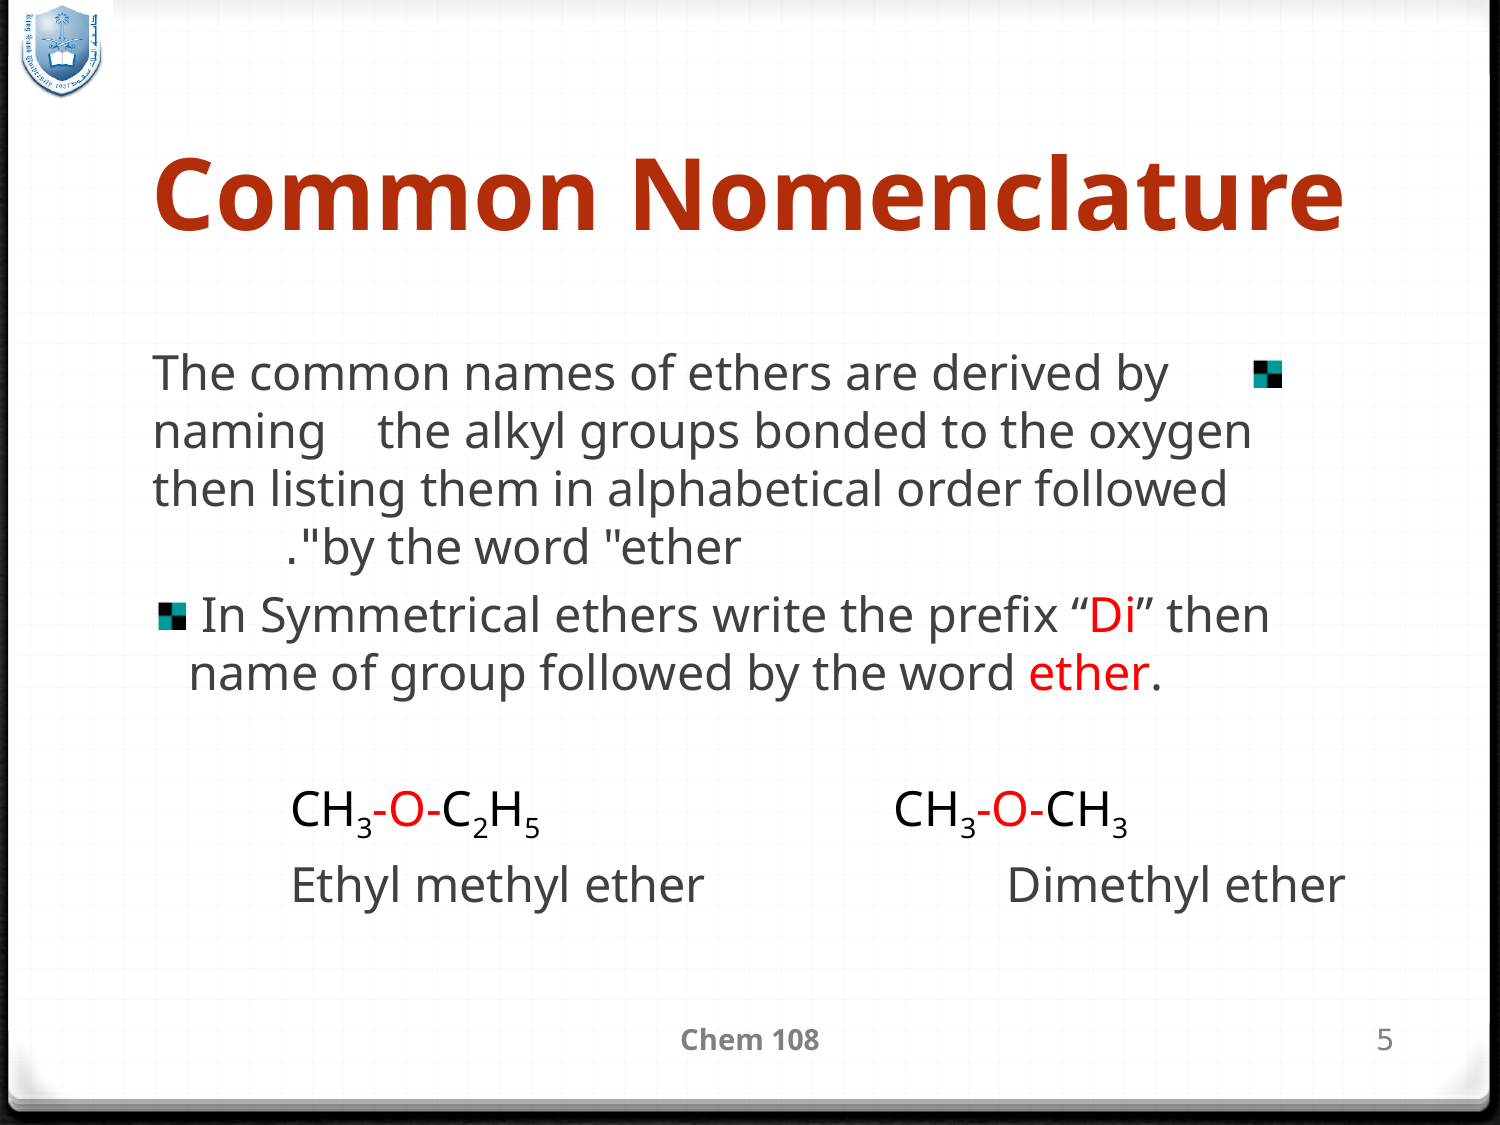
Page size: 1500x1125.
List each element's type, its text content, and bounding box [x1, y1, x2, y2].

footer 108 Chem [512, 1008, 988, 1069]
picture [0, 0, 1500, 1125]
slide_number 5 [1059, 1008, 1410, 1069]
list The common names of ethers are derived by naming the alkyl groups bonded to the oxygen then listing them in alphabetical order followed by the word "ether". In Symmetrical ethers write the prefix “Di” then name of group followed by the word ether. CH3-O-C2H5 CH3-O-CH3 Ethyl methyl ether Dimethyl ether [137, 334, 1363, 983]
title Common Nomenclature [90, 71, 1410, 309]
